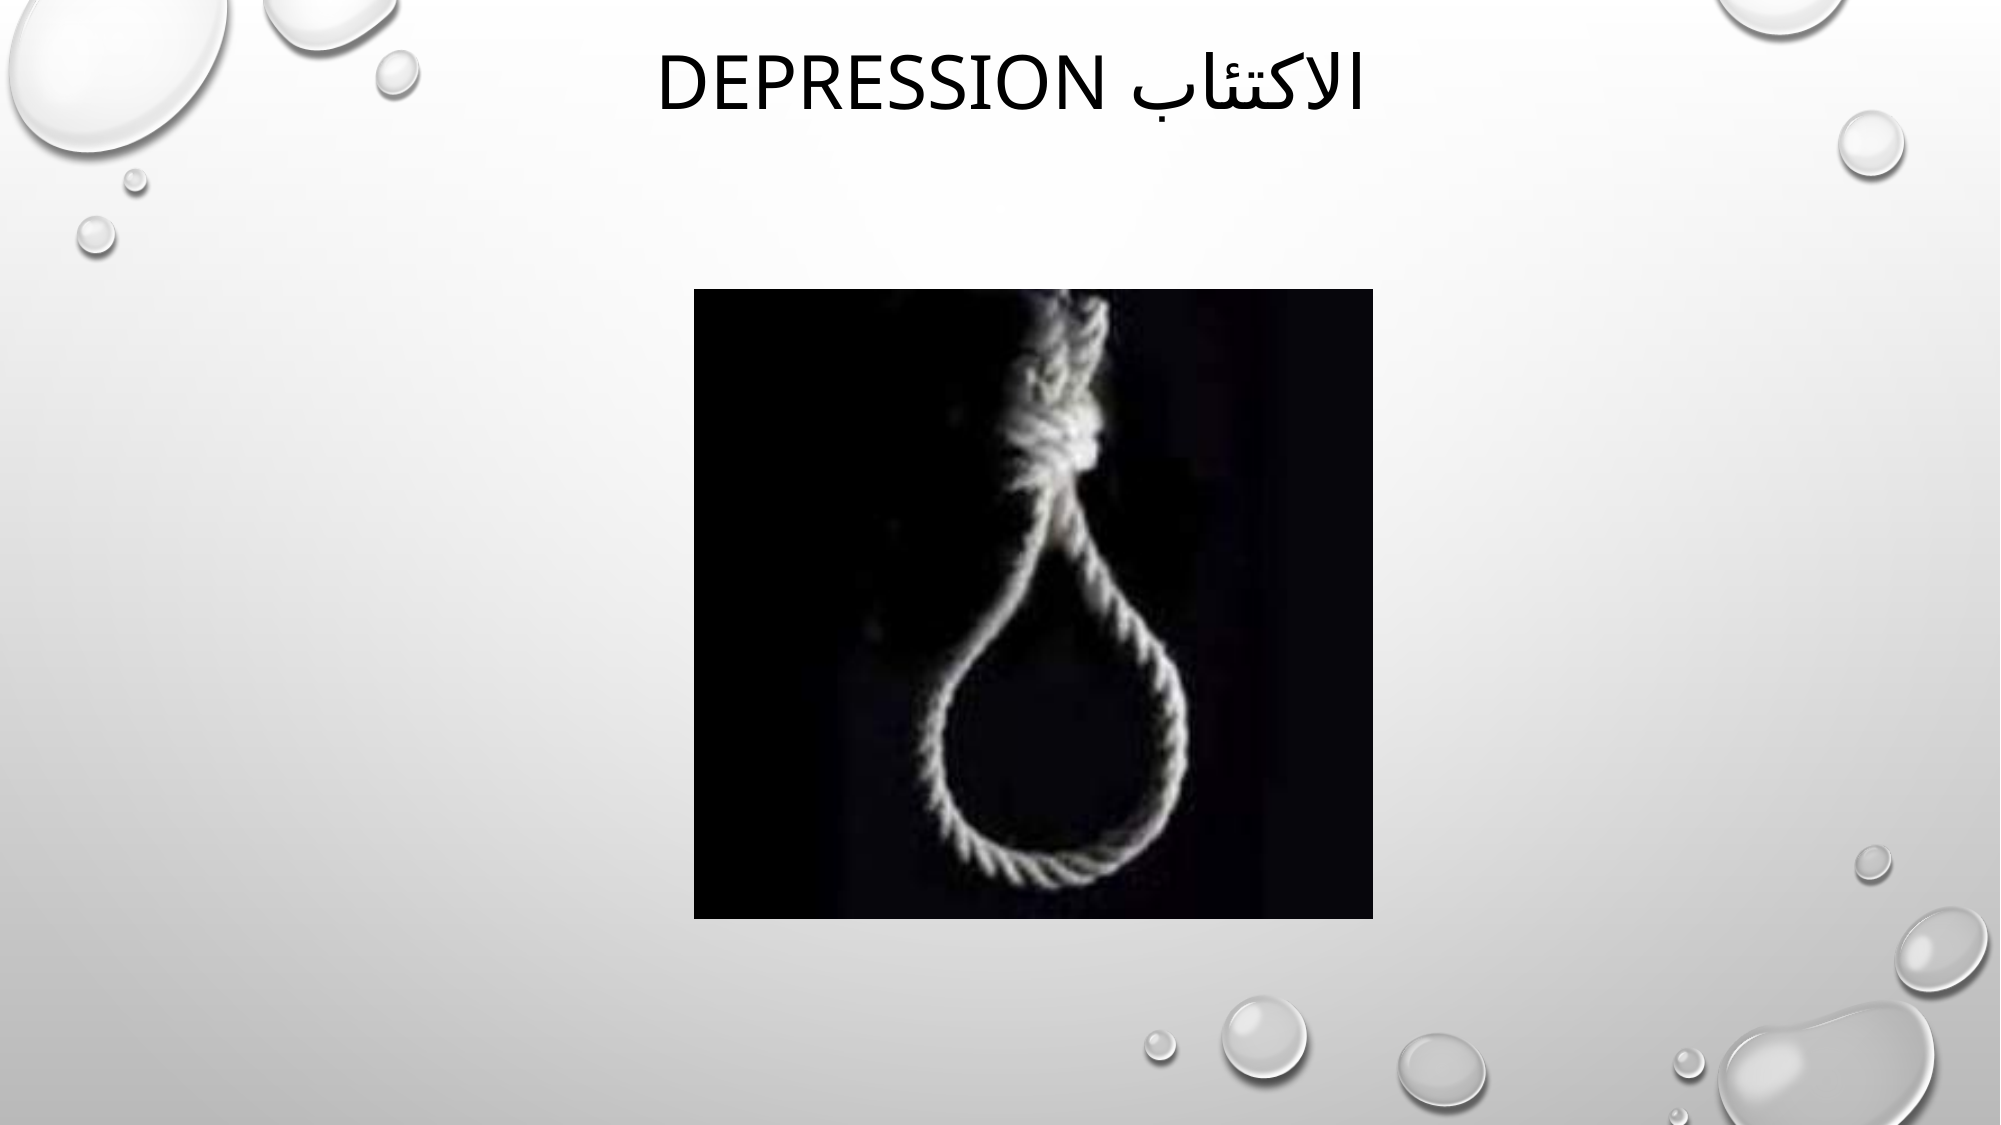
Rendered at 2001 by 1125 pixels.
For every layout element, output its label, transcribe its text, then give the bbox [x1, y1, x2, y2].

picture [0, 0, 2000, 1125]
title الاكتئاب Depression [161, 13, 1862, 158]
